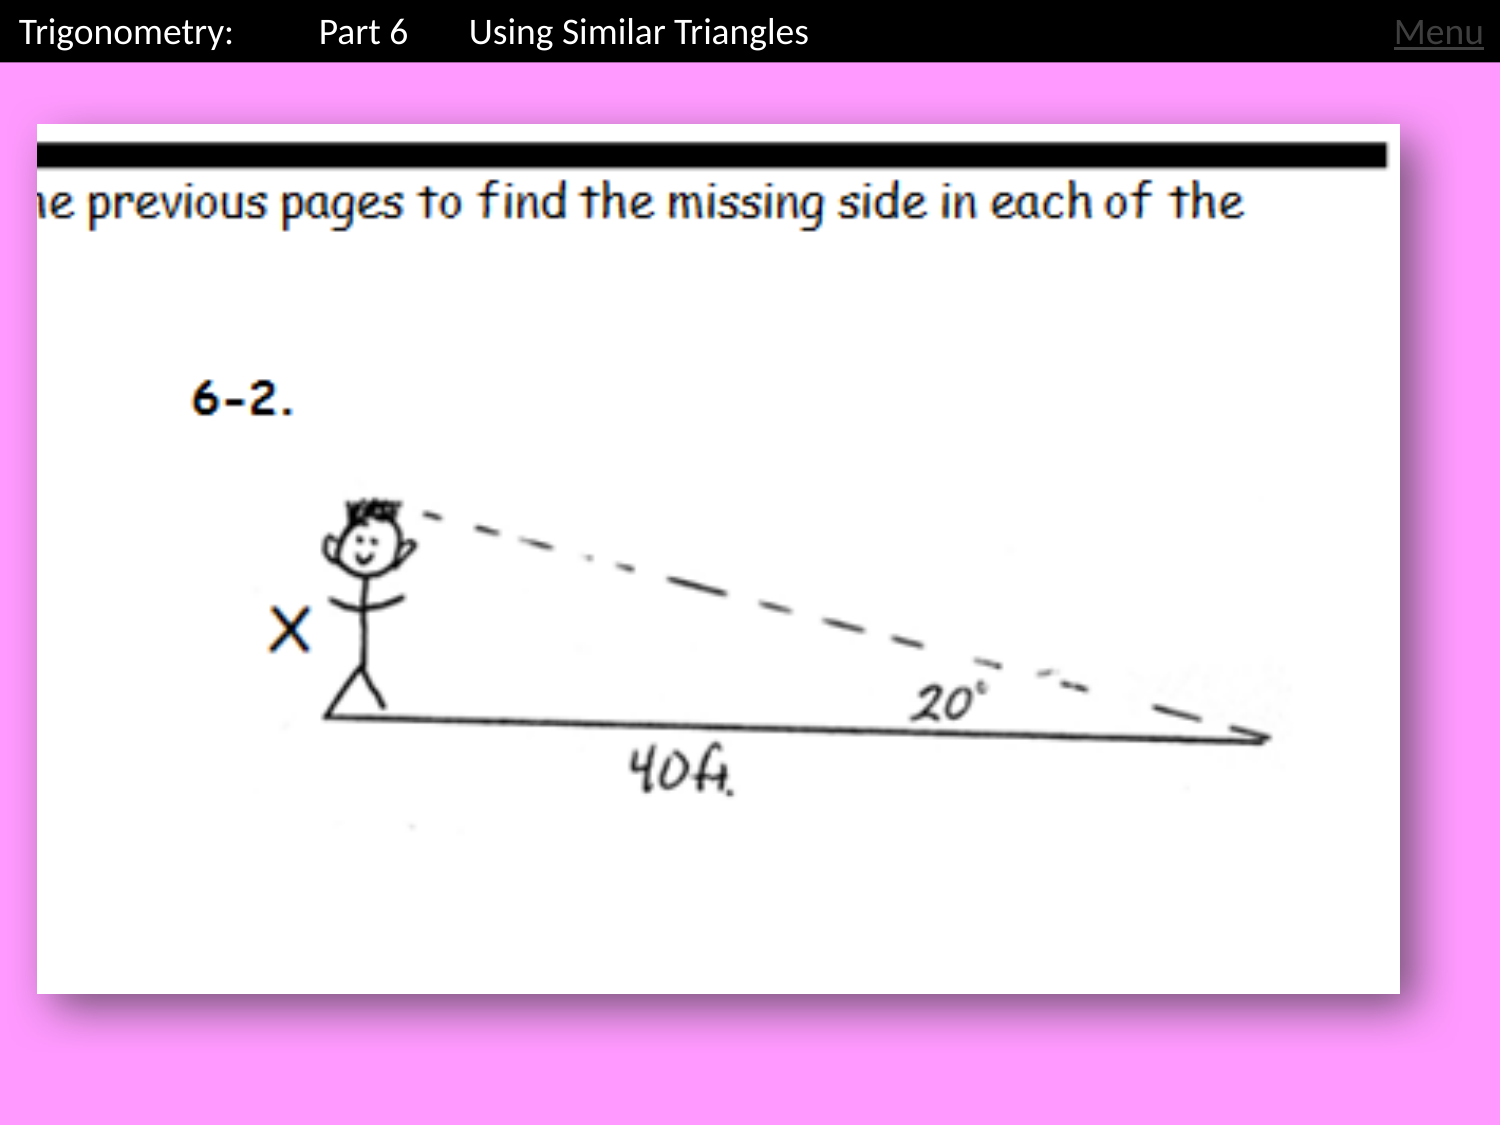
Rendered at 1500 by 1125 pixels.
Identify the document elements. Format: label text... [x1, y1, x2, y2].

text_box [0, 0, 1500, 64]
picture [37, 124, 1401, 994]
text_box Menu [1379, 0, 1500, 60]
text_box Trigonometry: Part 6 Using Similar Triangles [4, 0, 825, 60]
